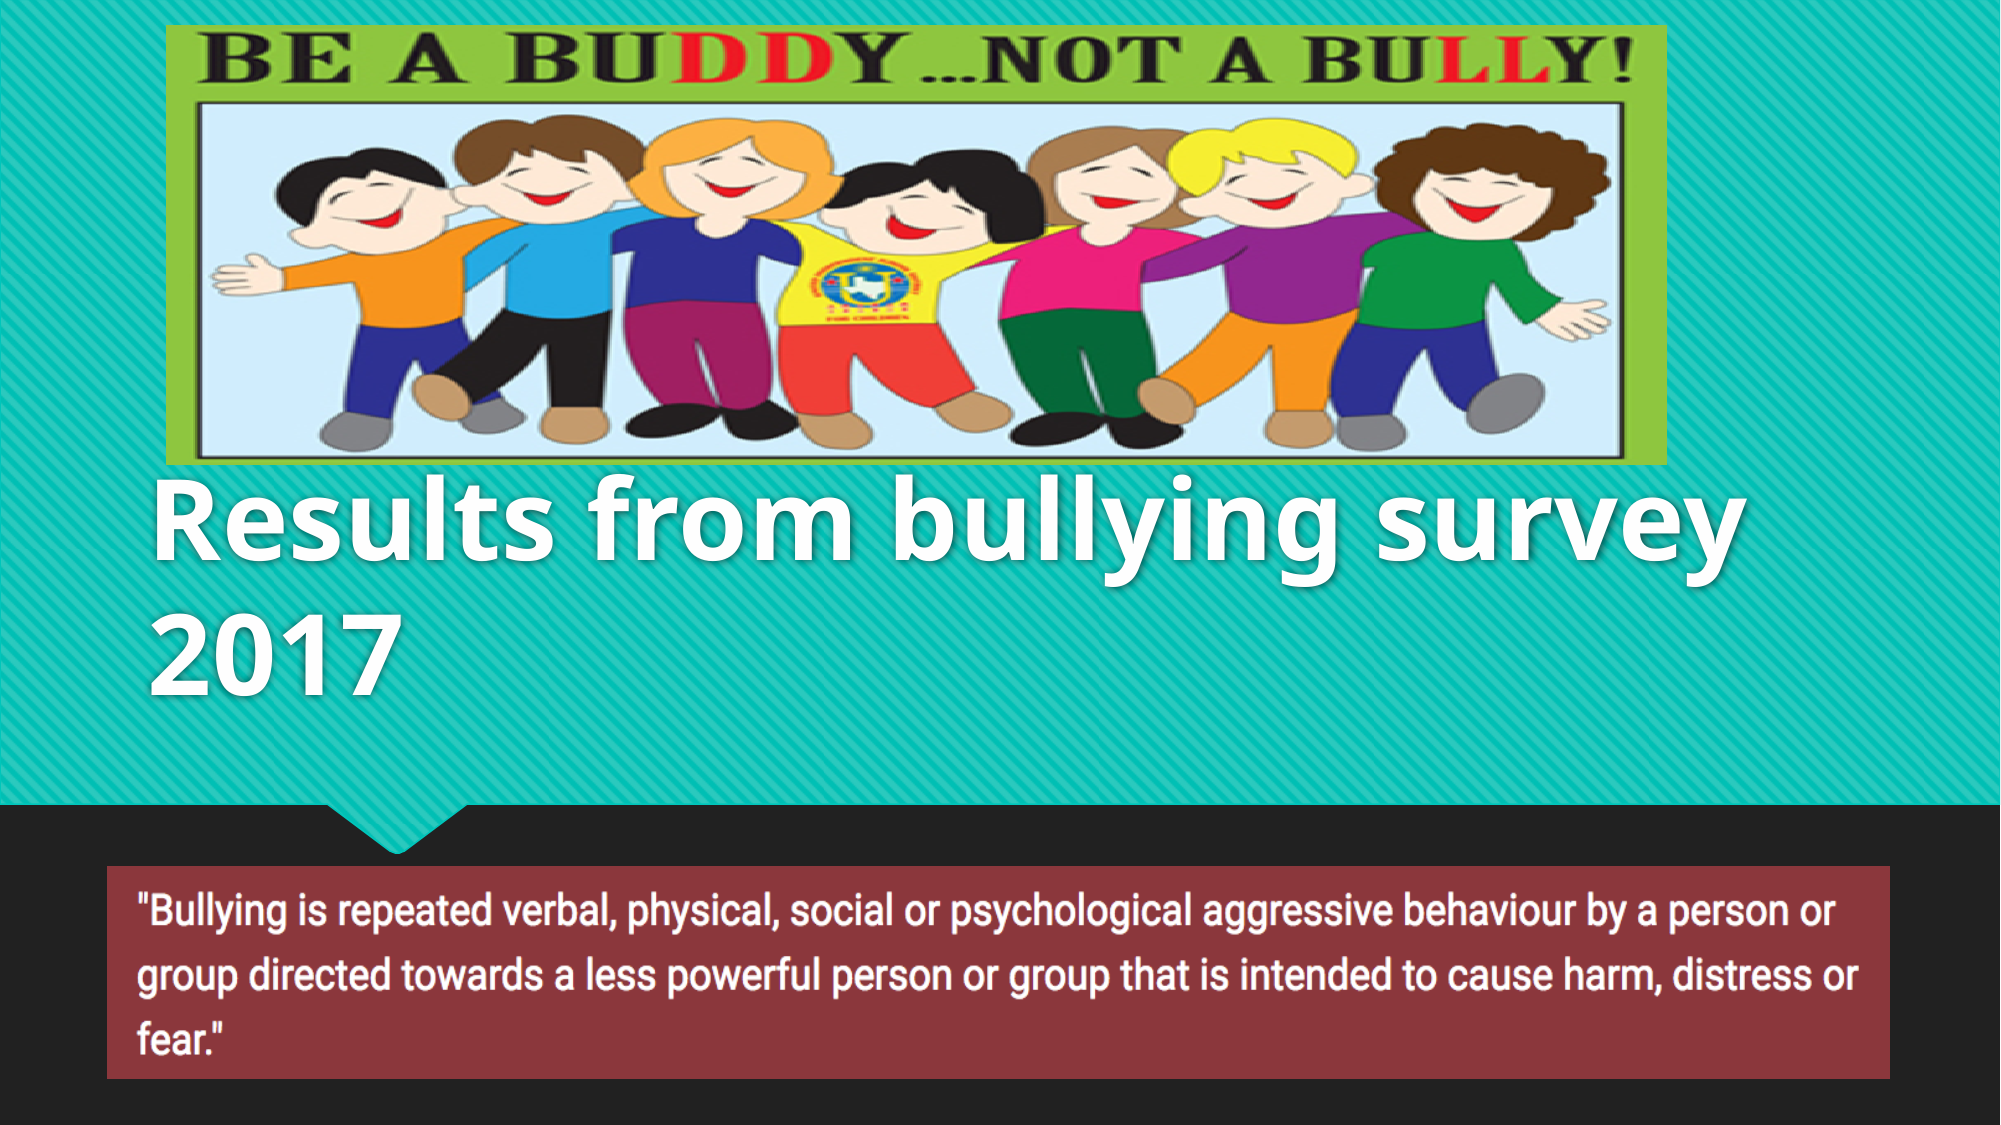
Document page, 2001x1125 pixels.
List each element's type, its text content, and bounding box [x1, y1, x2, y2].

picture [166, 25, 1668, 465]
title Results from bullying survey 2017 [132, 237, 1868, 726]
picture [106, 866, 1890, 1080]
